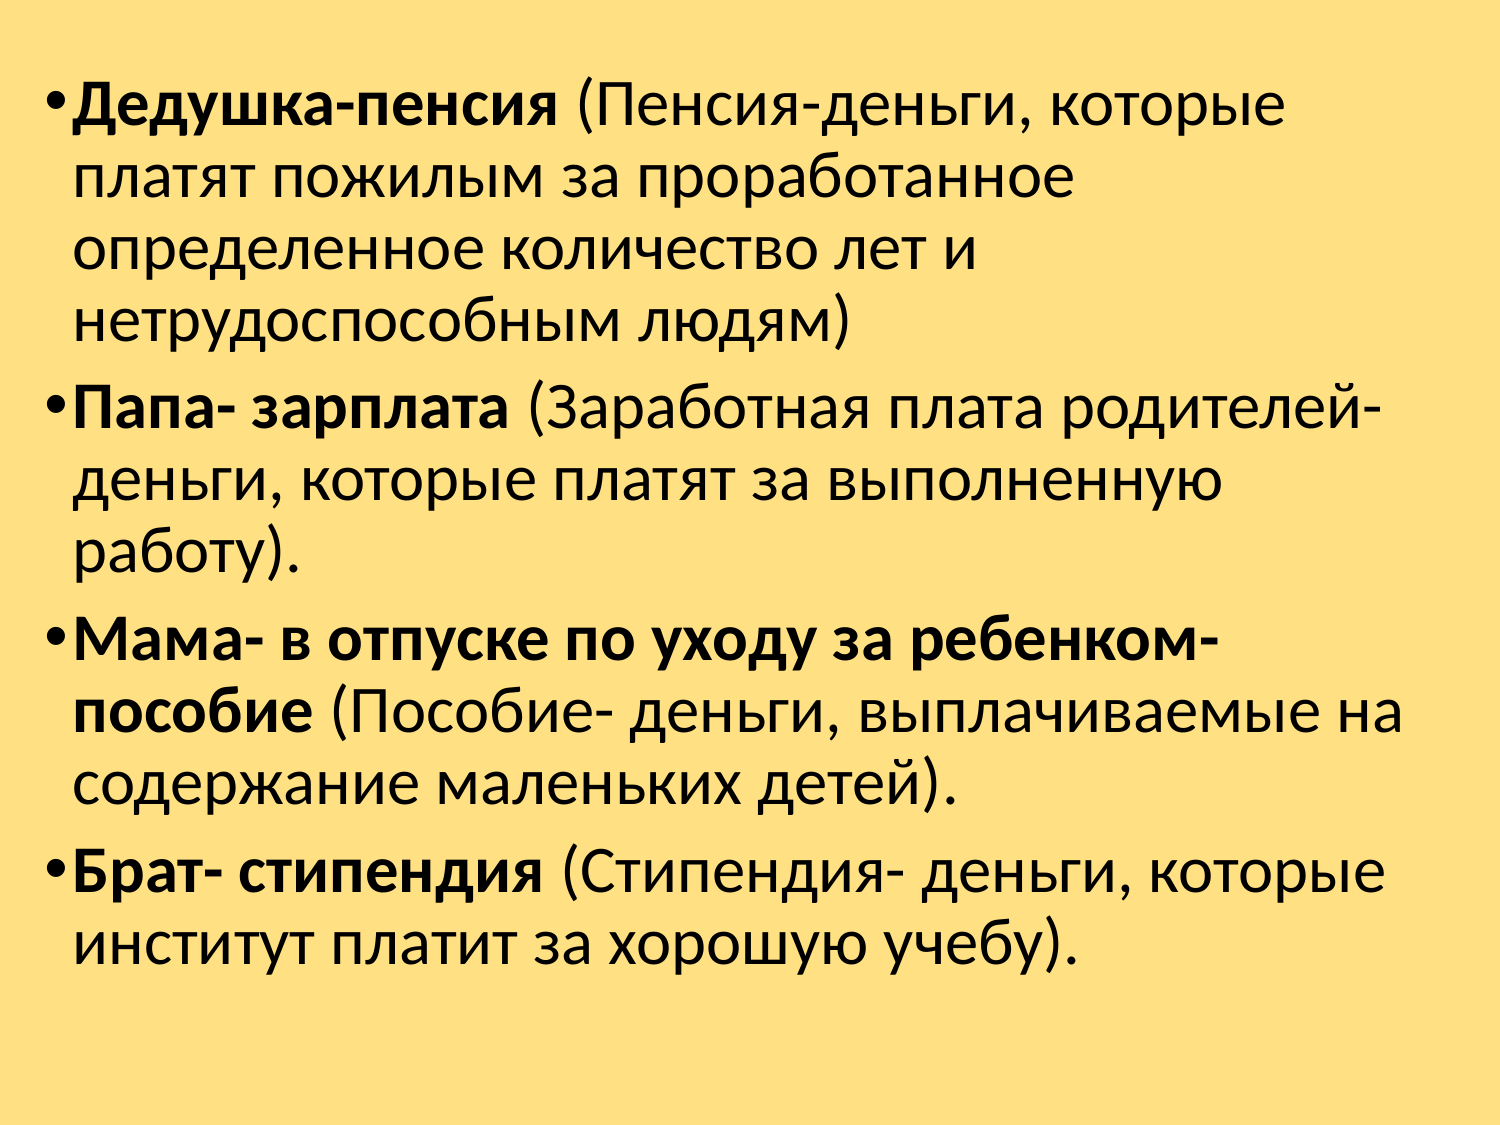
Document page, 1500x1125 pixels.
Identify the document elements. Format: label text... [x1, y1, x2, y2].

list Дедушка-пенсия (Пенсия-деньги, которые платят пожилым за проработанное определенное количество лет и нетрудоспособным людям) Папа- зарплата (Заработная плата родителей- деньги, которые платят за выполненную работу). Мама- в отпуске по уходу за ребенком- пособие (Пособие- деньги, выплачиваемые на содержание маленьких детей). Брат- стипендия (Стипендия- деньги, которые институт платит за хорошую учебу). [29, 59, 1483, 1014]
